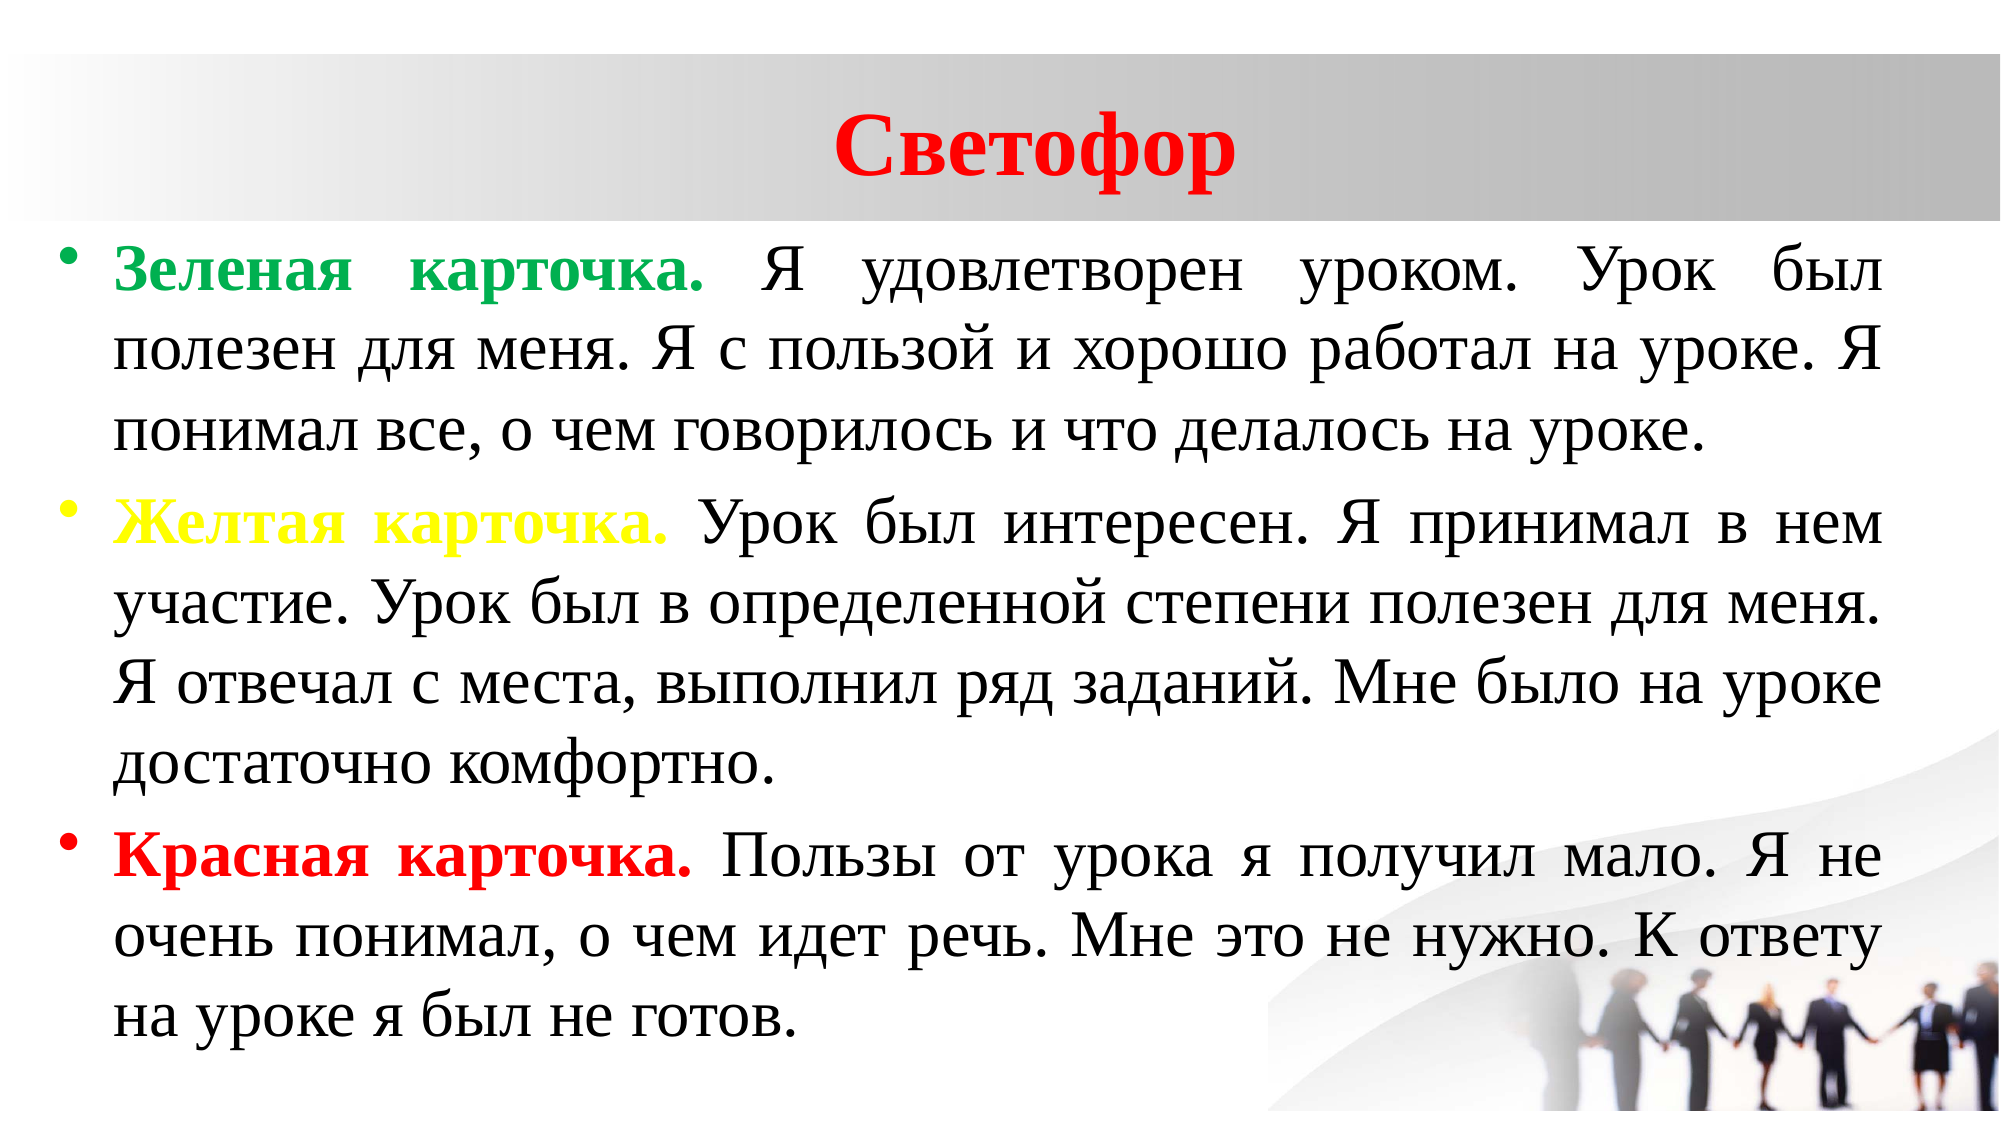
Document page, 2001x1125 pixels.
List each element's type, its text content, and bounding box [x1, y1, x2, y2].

picture [1901, 728, 1999, 1111]
list Зеленая карточка. Я удовлетворен уроком. Урок был полезен для меня. Я с пользой и хорошо работал на уроке. Я понимал все, о чем говорилось и что делалось на уроке. Желтая карточка. Урок был интересен. Я принимал в нем участие. Урок был в определенной степени полезен для меня. Я отвечал с места, выполнил ряд заданий. Мне было на уроке достаточно комфортно. Красная карточка. Пользы от урока я получил мало. Я не очень понимал, о чем идет речь. Мне это не нужно. К ответу на уроке я был не готов. [42, 215, 1901, 1111]
title Светофор [99, 44, 1901, 215]
